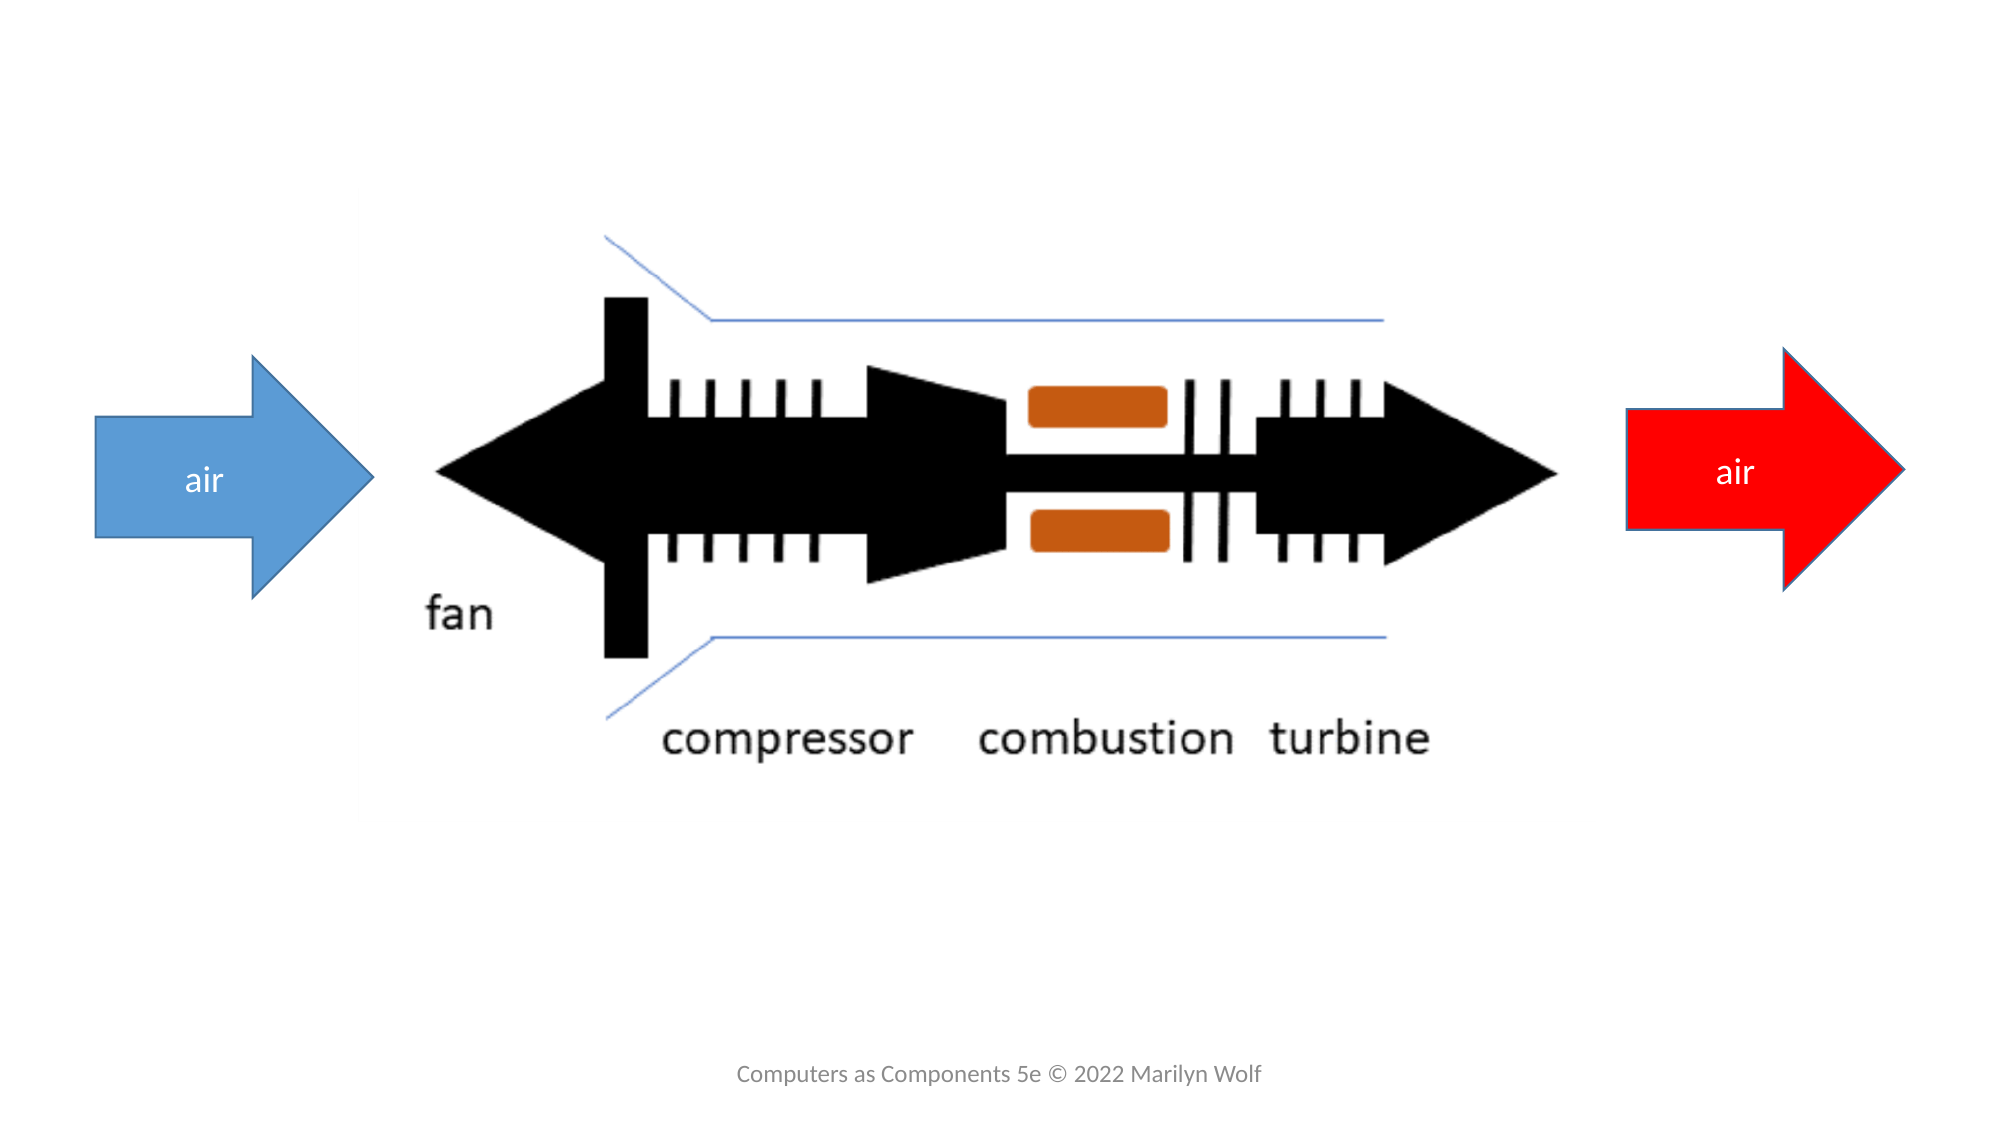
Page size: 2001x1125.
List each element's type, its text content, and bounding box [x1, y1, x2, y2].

picture [358, 188, 1596, 822]
footer Computers as Components 5e © 2022 Marilyn Wolf [662, 1042, 1338, 1103]
text_box air [94, 353, 358, 601]
text_box air [1625, 346, 1906, 593]
